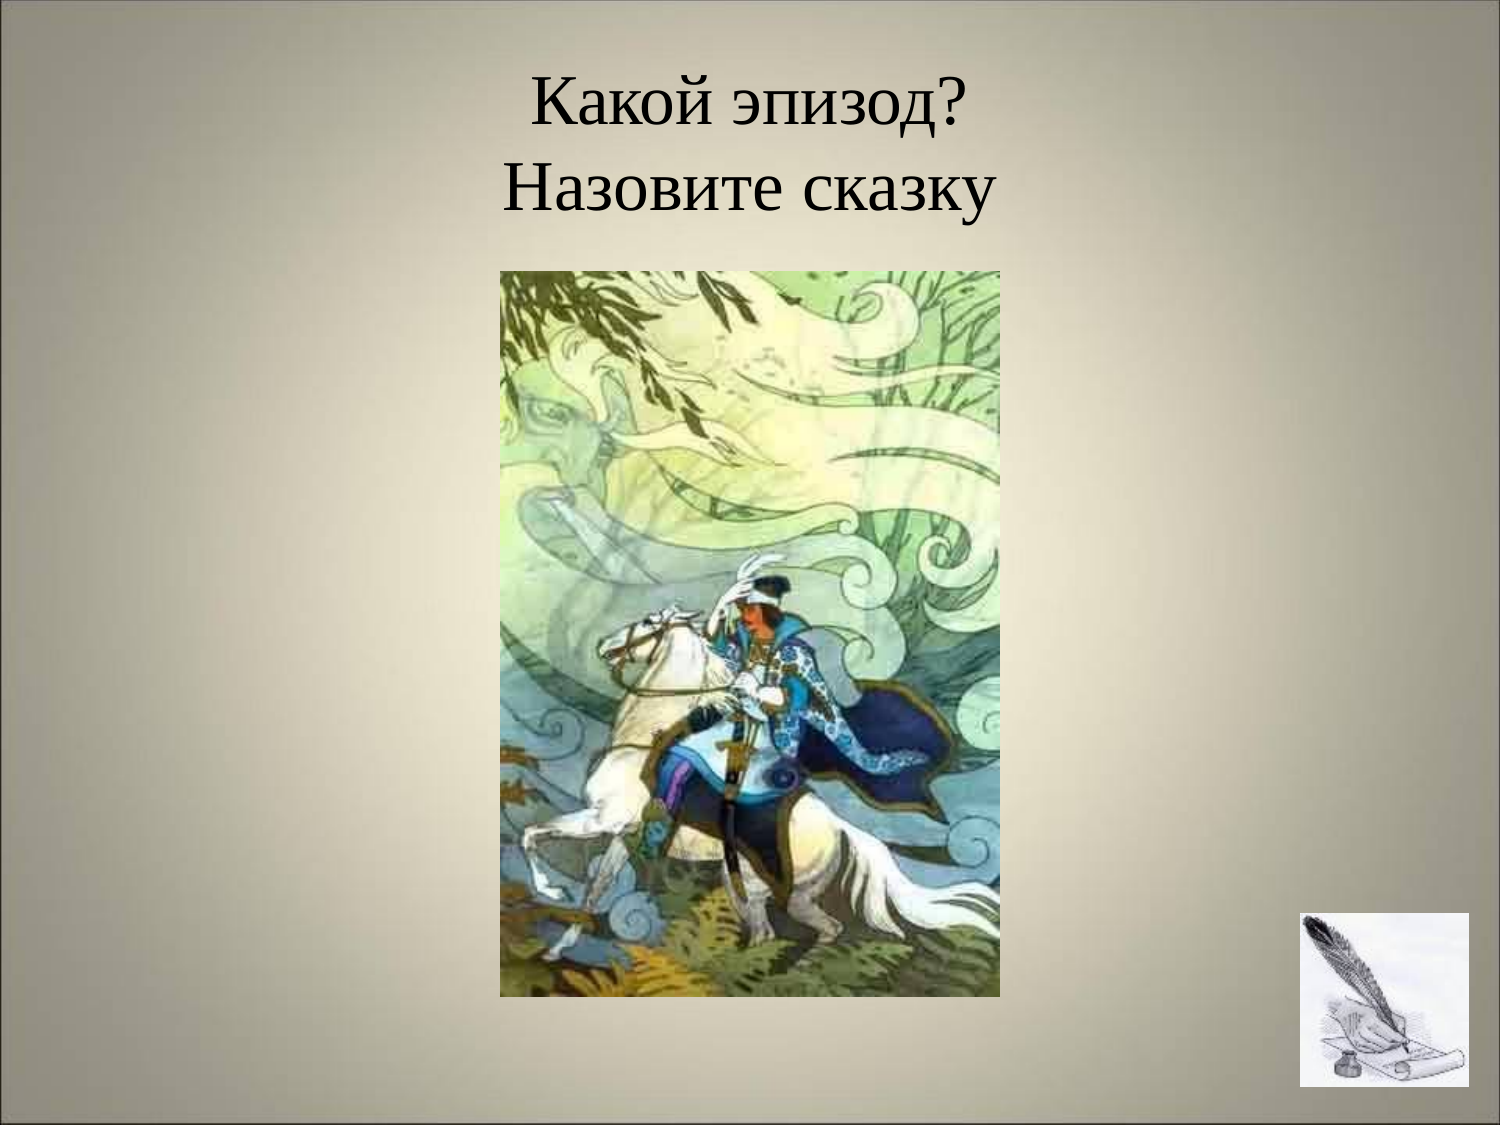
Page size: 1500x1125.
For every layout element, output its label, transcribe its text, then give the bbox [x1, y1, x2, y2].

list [499, 270, 1001, 997]
picture [0, 0, 1500, 1125]
title Какой эпизод? Назовите сказку [74, 44, 1426, 233]
